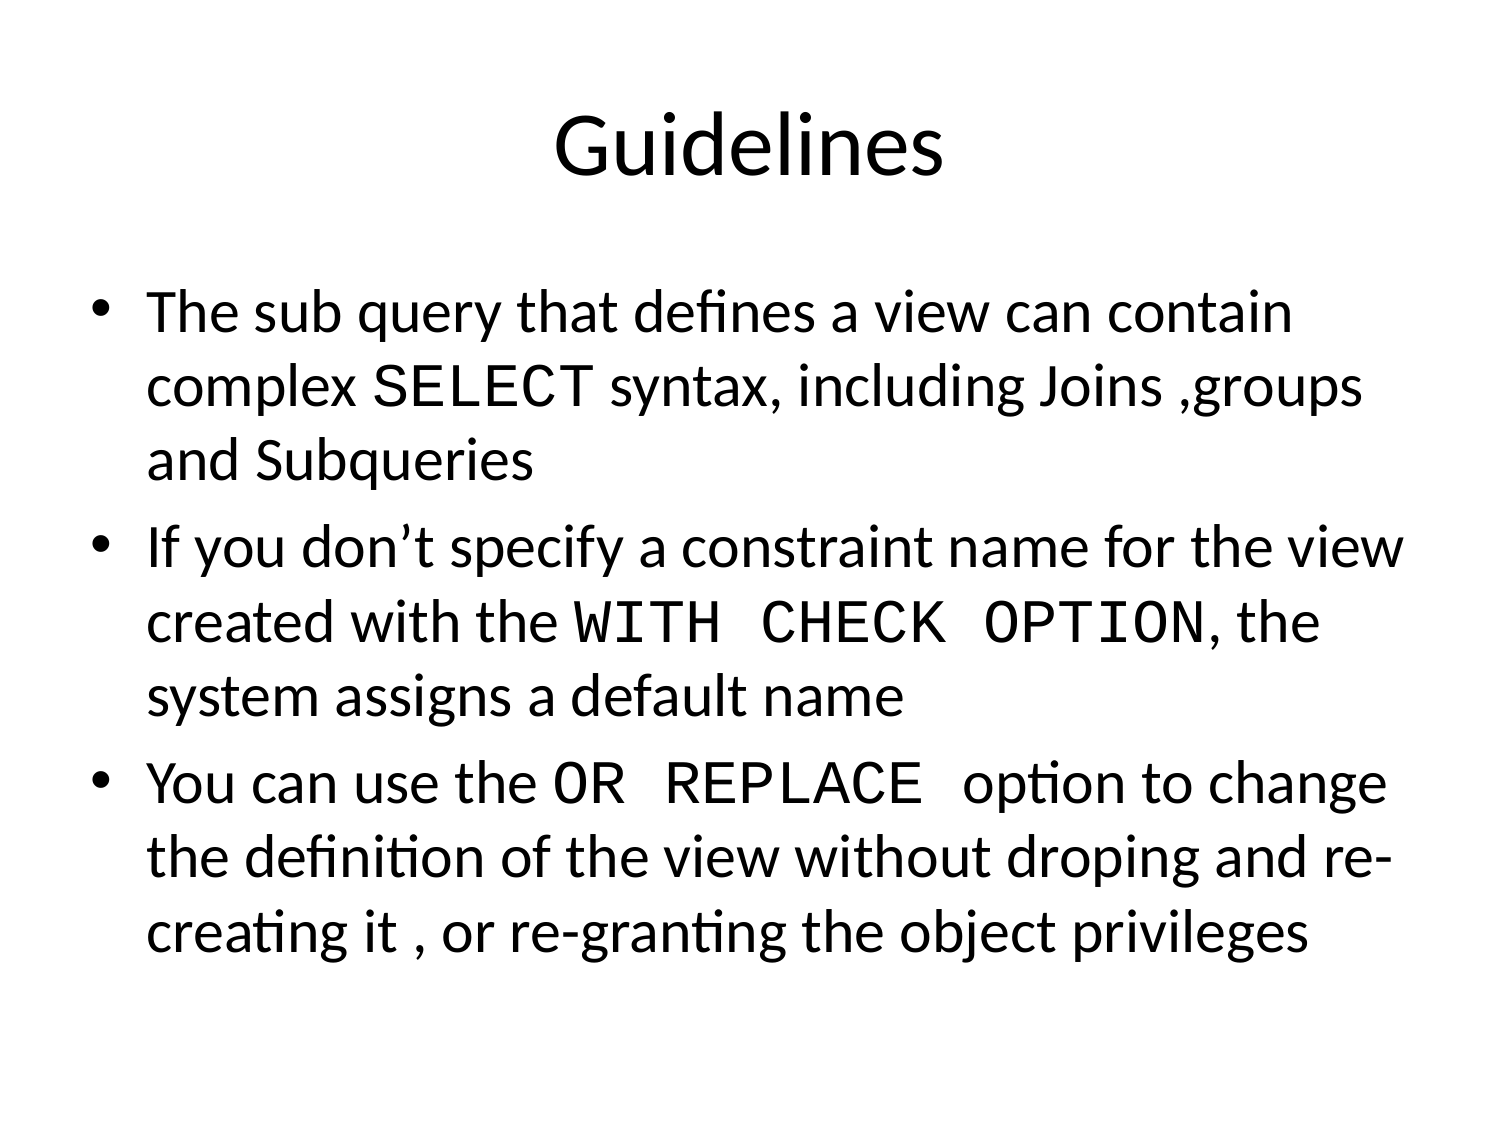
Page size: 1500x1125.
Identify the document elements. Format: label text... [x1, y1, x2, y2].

list The sub query that defines a view can contain complex SELECT syntax, including Joins ,groups and Subqueries If you don’t specify a constraint name for the view created with the WITH CHECK OPTION, the system assigns a default name You can use the OR REPLACE option to change the definition of the view without droping and re-creating it , or re-granting the object privileges [75, 262, 1425, 1005]
title Guidelines [75, 45, 1425, 233]
